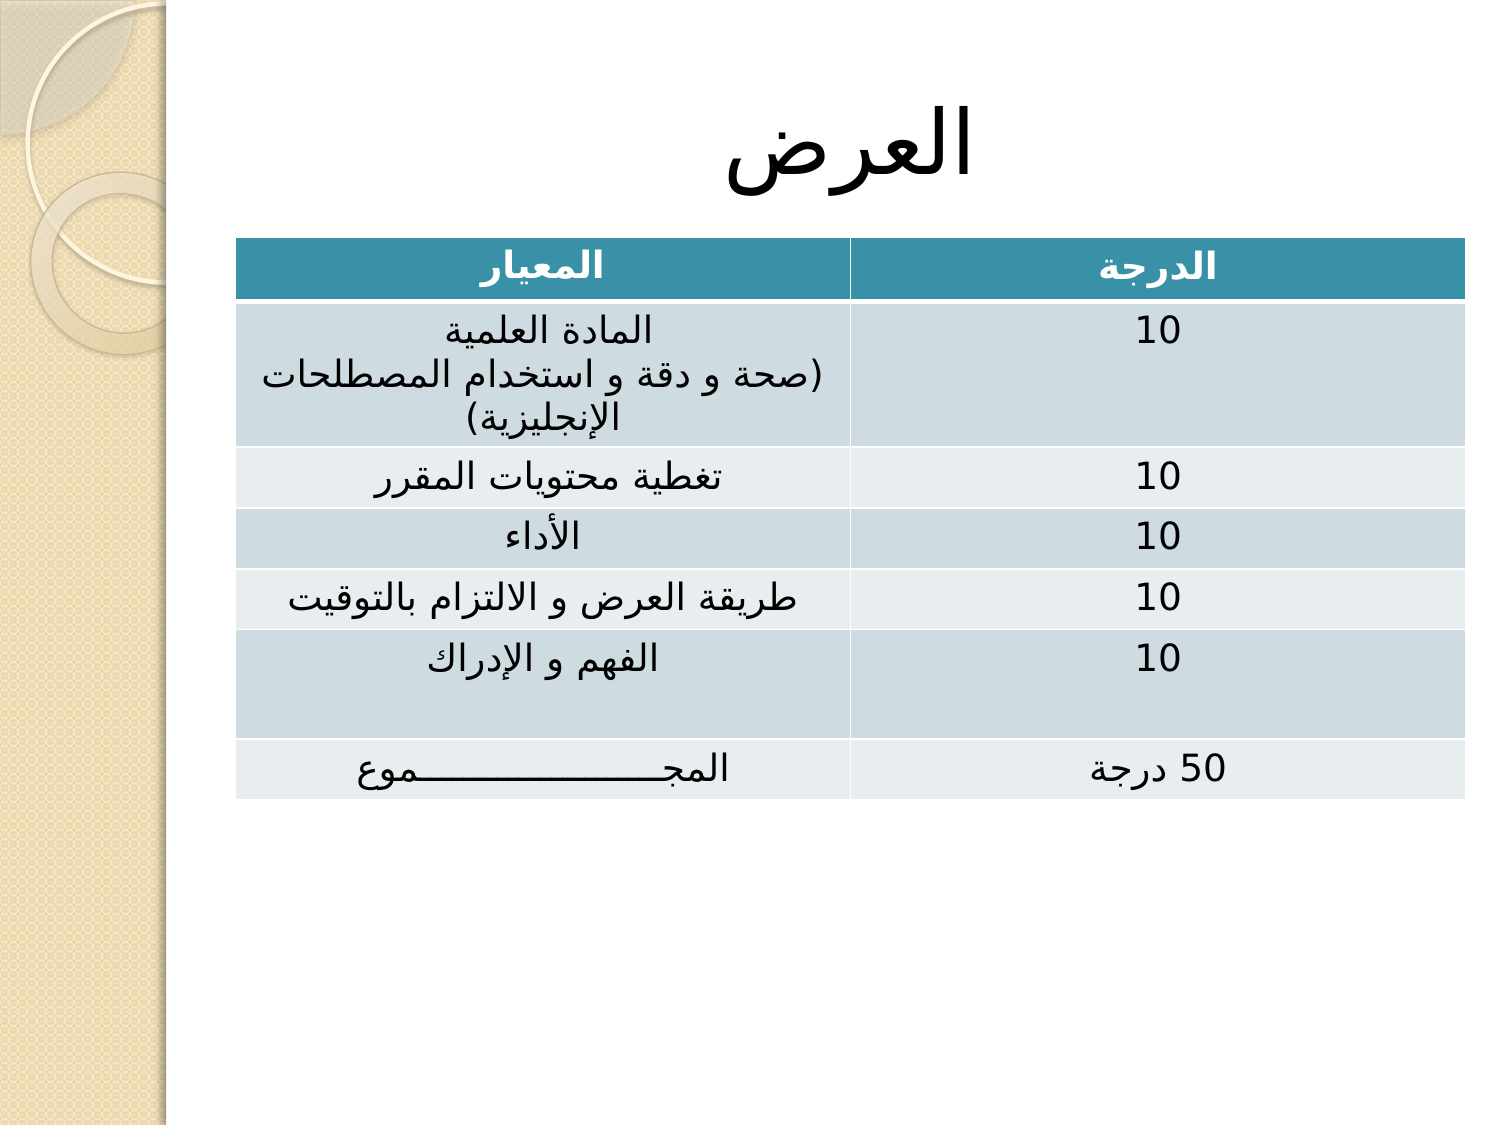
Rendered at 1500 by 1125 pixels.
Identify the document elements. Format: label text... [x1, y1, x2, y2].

table_cell المادة العلمية (صحة و دقة و استخدام المصطلحات الإنجليزية) [236, 304, 850, 446]
table_header المعيار [236, 238, 850, 299]
table_cell 10 [851, 570, 1465, 629]
table_cell تغطية محتويات المقرر [236, 448, 850, 507]
table_cell 10 [851, 304, 1465, 446]
table_cell المجــــــــــــــــــــــموع [236, 740, 850, 799]
table_cell 50 درجة [851, 740, 1465, 799]
table_cell 10 [851, 509, 1465, 568]
table_header الدرجة [851, 238, 1465, 299]
table_cell الأداء [236, 509, 850, 568]
table_cell طريقة العرض و الالتزام بالتوقيت [236, 570, 850, 629]
table_cell 10 [851, 630, 1465, 738]
title العرض [235, 45, 1466, 233]
table_cell الفهم و الإدراك [236, 630, 850, 738]
table_cell 10 [851, 448, 1465, 507]
